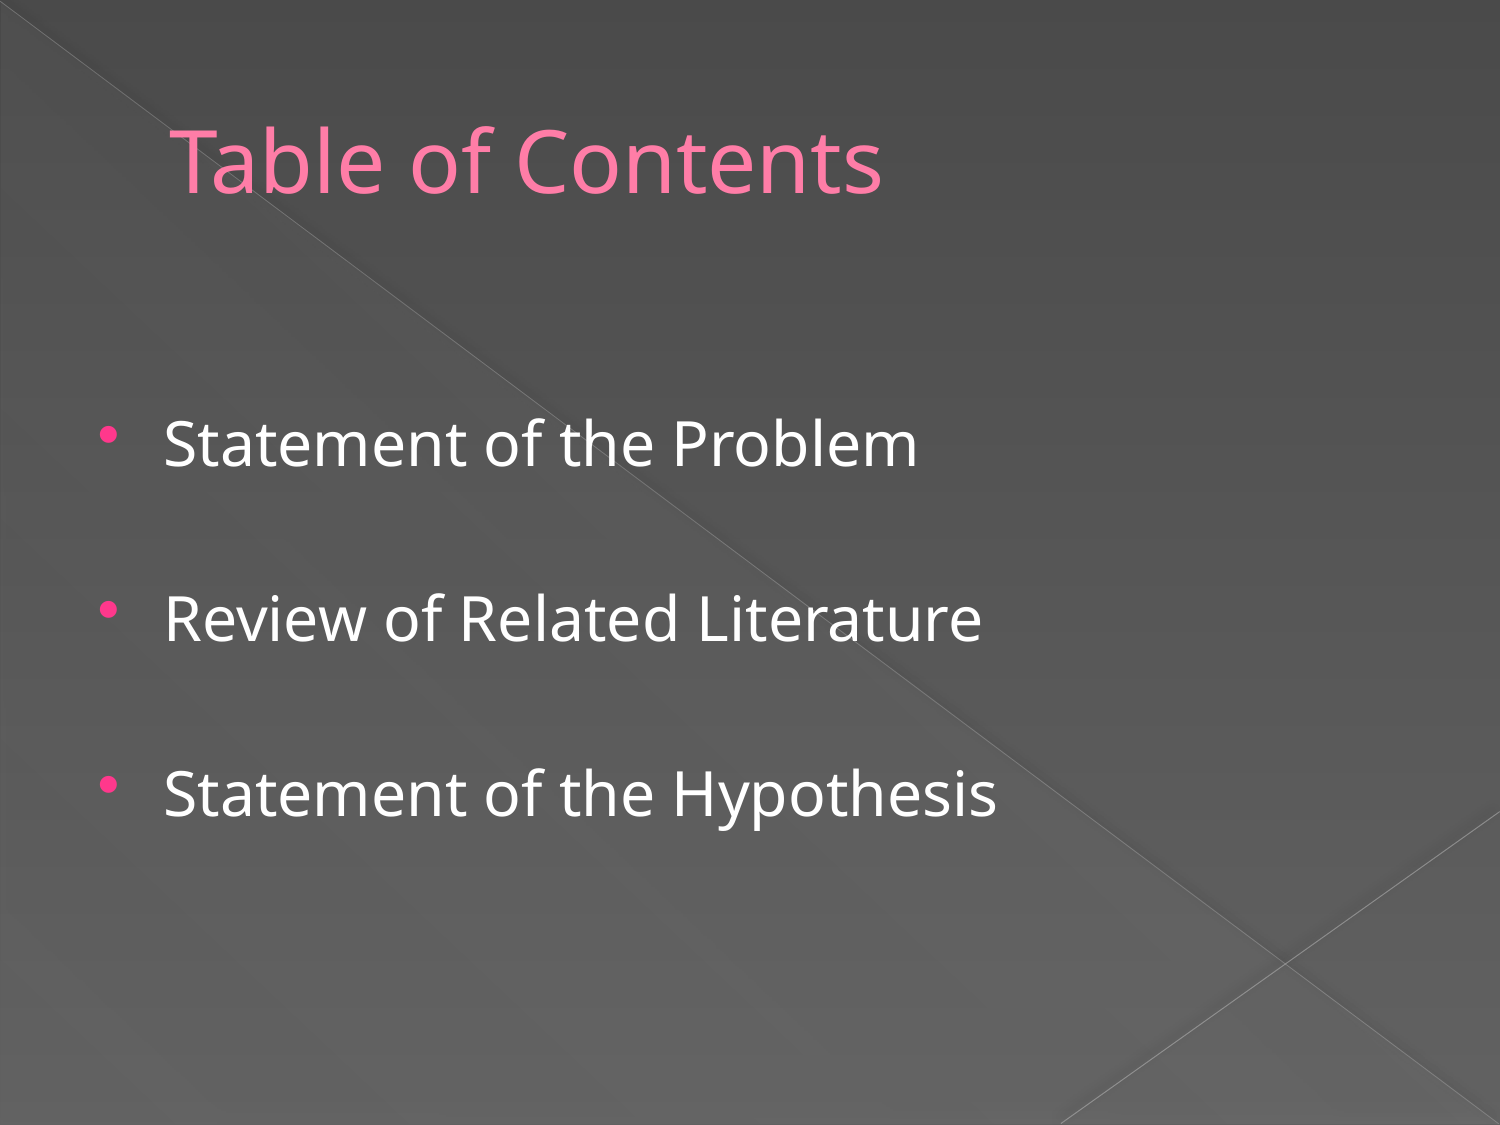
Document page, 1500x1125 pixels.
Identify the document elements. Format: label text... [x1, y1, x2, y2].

title Table of Contents [75, 43, 1425, 274]
list Statement of the Problem Review of Related Literature Statement of the Hypothesis [75, 308, 1425, 1059]
